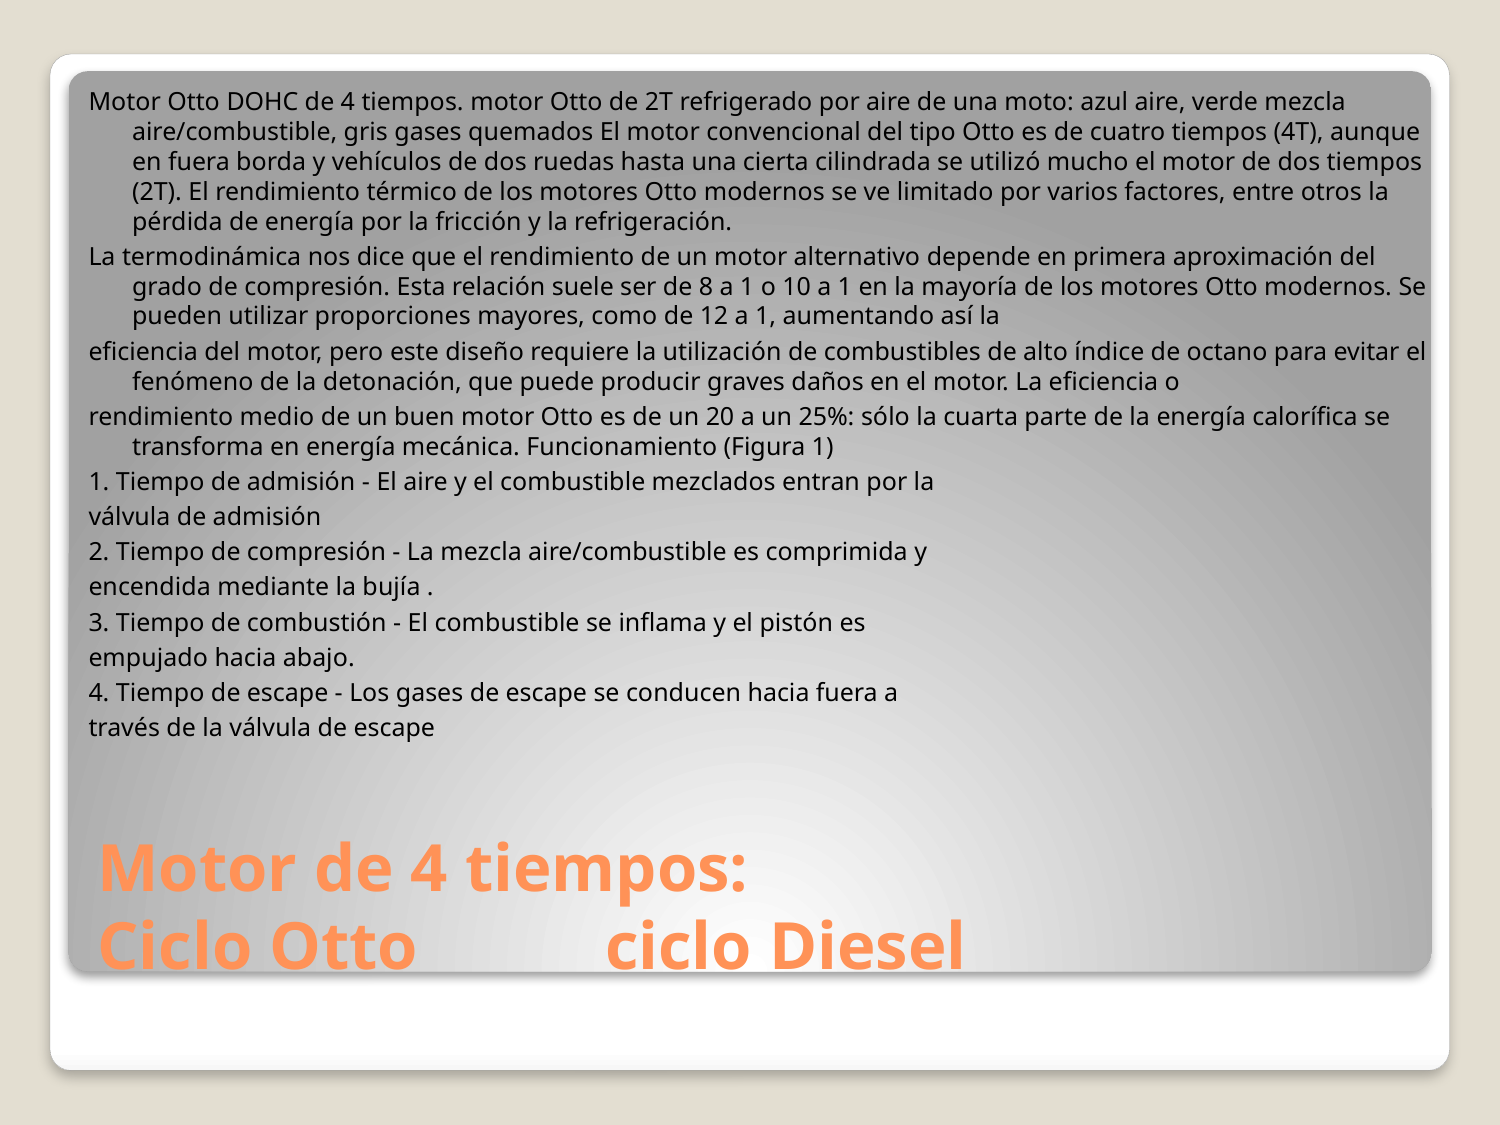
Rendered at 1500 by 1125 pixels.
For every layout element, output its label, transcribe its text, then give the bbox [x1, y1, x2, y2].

list Motor Otto DOHC de 4 tiempos. motor Otto de 2T refrigerado por aire de una moto: azul aire, verde mezcla aire/combustible, gris gases quemados El motor convencional del tipo Otto es de cuatro tiempos (4T), aunque en fuera borda y vehículos de dos ruedas hasta una cierta cilindrada se utilizó mucho el motor de dos tiempos (2T). El rendimiento térmico de los motores Otto modernos se ve limitado por varios factores, entre otros la pérdida de energía por la fricción y la refrigeración. La termodinámica nos dice que el rendimiento de un motor alternativo depende en primera aproximación del grado de compresión. Esta relación suele ser de 8 a 1 o 10 a 1 en la mayoría de los motores Otto modernos. Se pueden utilizar proporciones mayores, como de 12 a 1, aumentando así la eficiencia del motor, pero este diseño requiere la utilización de combustibles de alto índice de octano para evitar el fenómeno de la detonación, que puede producir graves daños en el motor. La eficiencia o rendimiento medio de un buen motor Otto es de un 20 a un 25%: sólo la cuarta parte de la energía calorífica se transforma en energía mecánica. Funcionamiento (Figura 1) 1. Tiempo de admisión - El aire y el combustible mezclados entran por la válvula de admisión 2. Tiempo de compresión - La mezcla aire/combustible es comprimida y encendida mediante la bujía . 3. Tiempo de combustión - El combustible se inflama y el pistón es empujado hacia abajo. 4. Tiempo de escape - Los gases de escape se conducen hacia fuera a través de la válvula de escape [58, 70, 1454, 774]
title Motor de 4 tiempos: Ciclo Otto ciclo Diesel [82, 817, 1425, 990]
